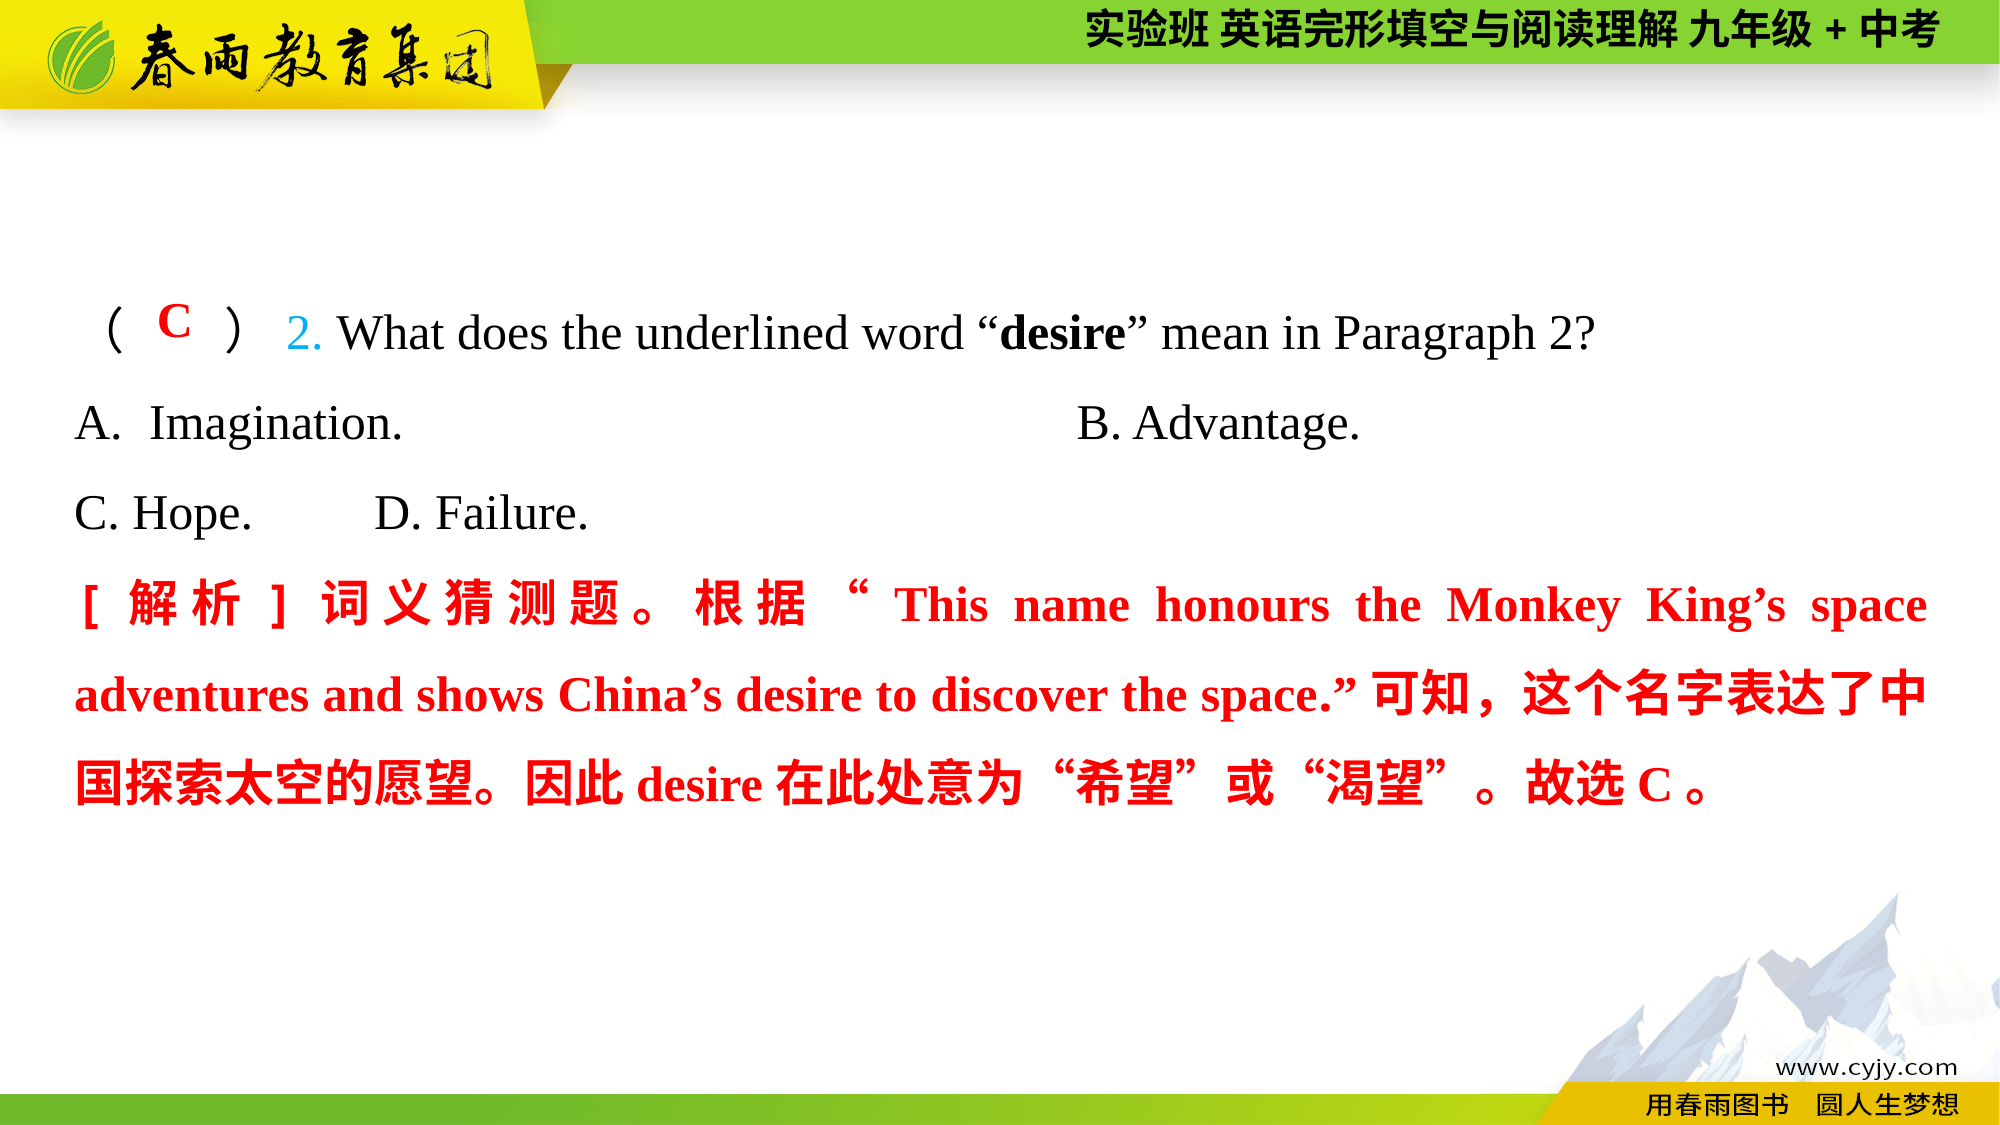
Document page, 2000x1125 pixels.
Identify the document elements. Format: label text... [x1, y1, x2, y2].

text_box [解析]词义猜测题。根据“This name honours the Monkey King’s space adventures and shows China’s desire to discover the space.”可知，这个名字表达了中国探索太空的愿望。因此desire在此处意为“希望”或“渴望”。故选C。 [59, 550, 1944, 820]
text_box C [141, 280, 208, 356]
picture [0, 0, 2000, 1125]
list （ ）2. What does the underlined word “desire” mean in Paragraph 2? Imagination. B. Advantage. C. Hope. D. Failure. [59, 261, 1944, 550]
